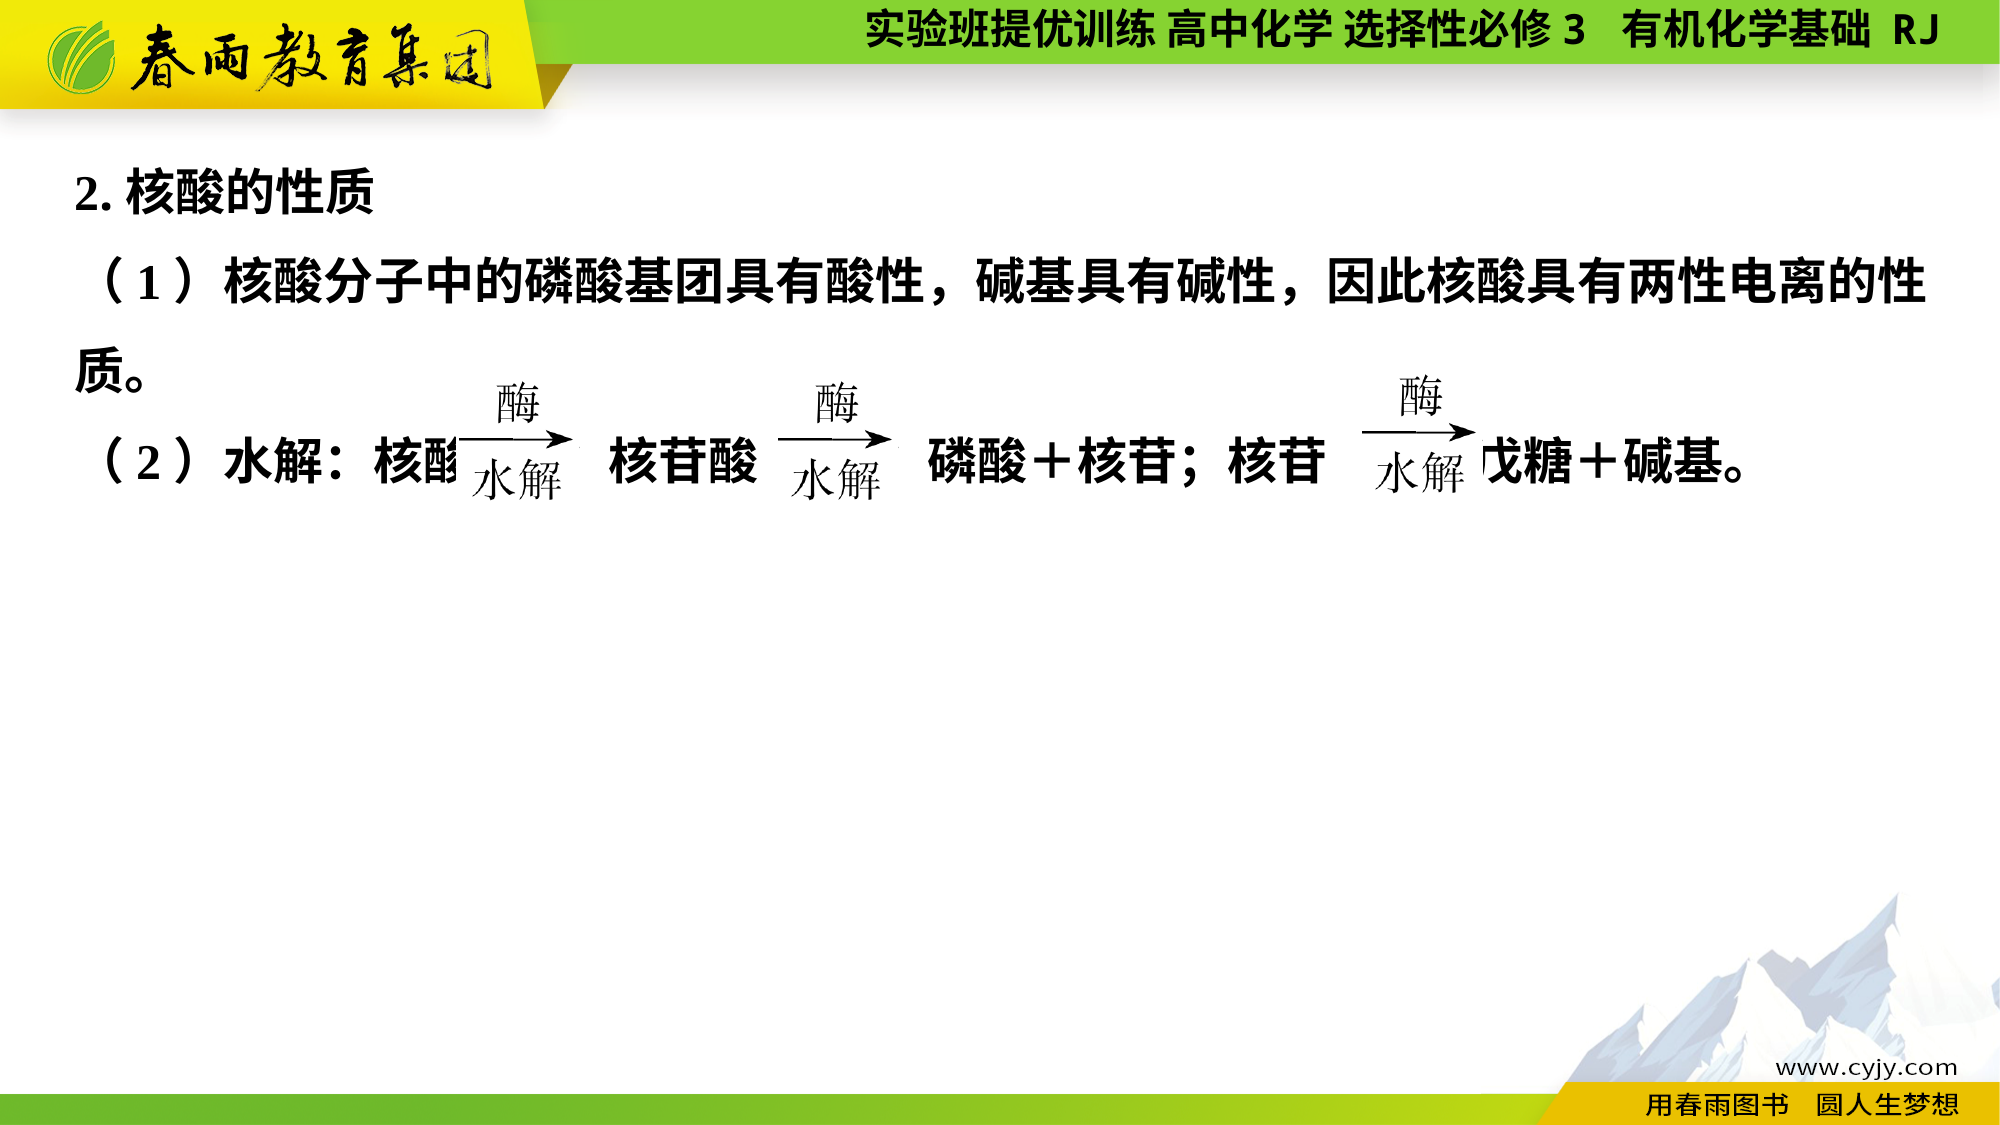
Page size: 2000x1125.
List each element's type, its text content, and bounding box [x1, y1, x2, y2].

list 2.核酸的性质 （1）核酸分子中的磷酸基团具有酸性，碱基具有碱性，因此核酸具有两性电离的性质。 （2）水解：核酸 核苷酸 磷酸＋核苷；核苷 戊糖＋碱基。 [59, 122, 1944, 502]
picture [0, 0, 2000, 1125]
